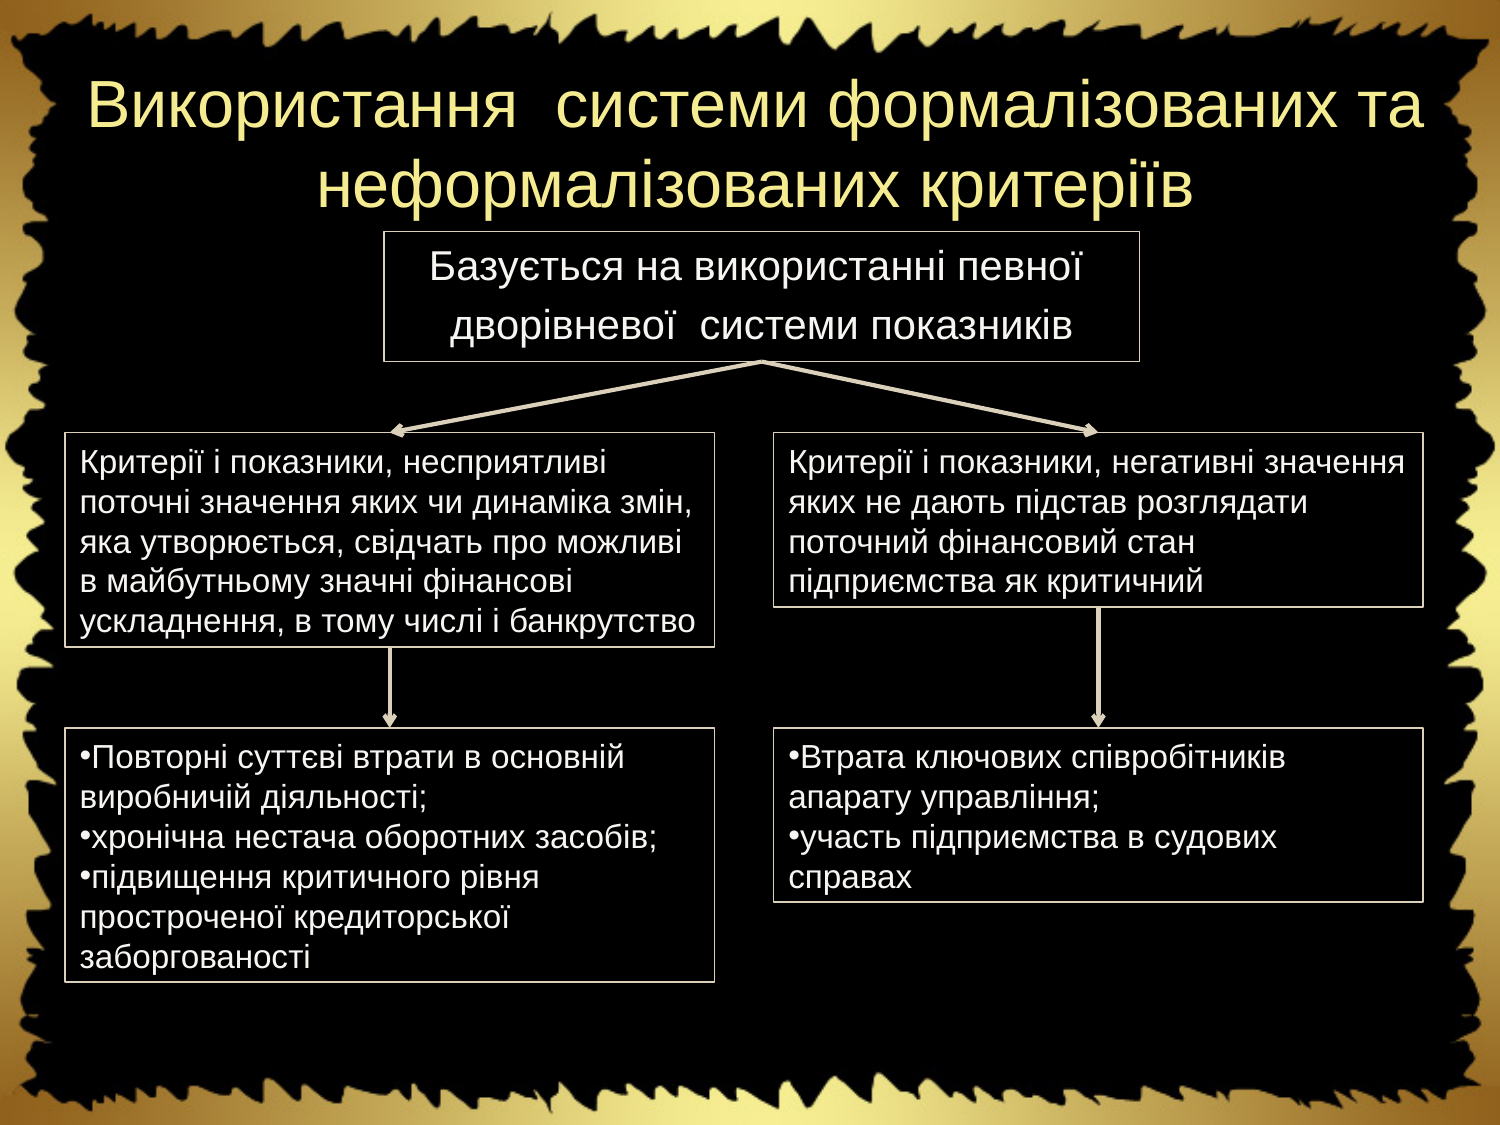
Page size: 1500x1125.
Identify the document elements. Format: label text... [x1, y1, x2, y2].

text_box Повторні суттєві втрати в основній виробничій діяльності; хронічна нестача оборотних засобів; підвищення критичного рівня простроченої кредиторської заборгованості [64, 727, 715, 983]
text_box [389, 361, 760, 433]
list Базується на використанні певної дворівневої системи показників [383, 231, 1140, 362]
text_box Втрата ключових співробітників апарату управління; участь підприємства в судових справах [773, 727, 1424, 903]
title Використання системи формалізованих та неформалізованих критеріїв [53, 0, 1459, 282]
text_box Критерії і показники, несприятливі поточні значення яких чи динаміка змін, яка утворюється, свідчать про можливі в майбутньому значні фінансові ускладнення, в тому числі і банкрутство [64, 432, 715, 647]
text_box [761, 361, 1099, 433]
picture [0, 0, 1500, 1125]
text_box Критерії і показники, негативні значення яких не дають підстав розглядати поточний фінансовий стан підприємства як критичний [773, 432, 1424, 607]
